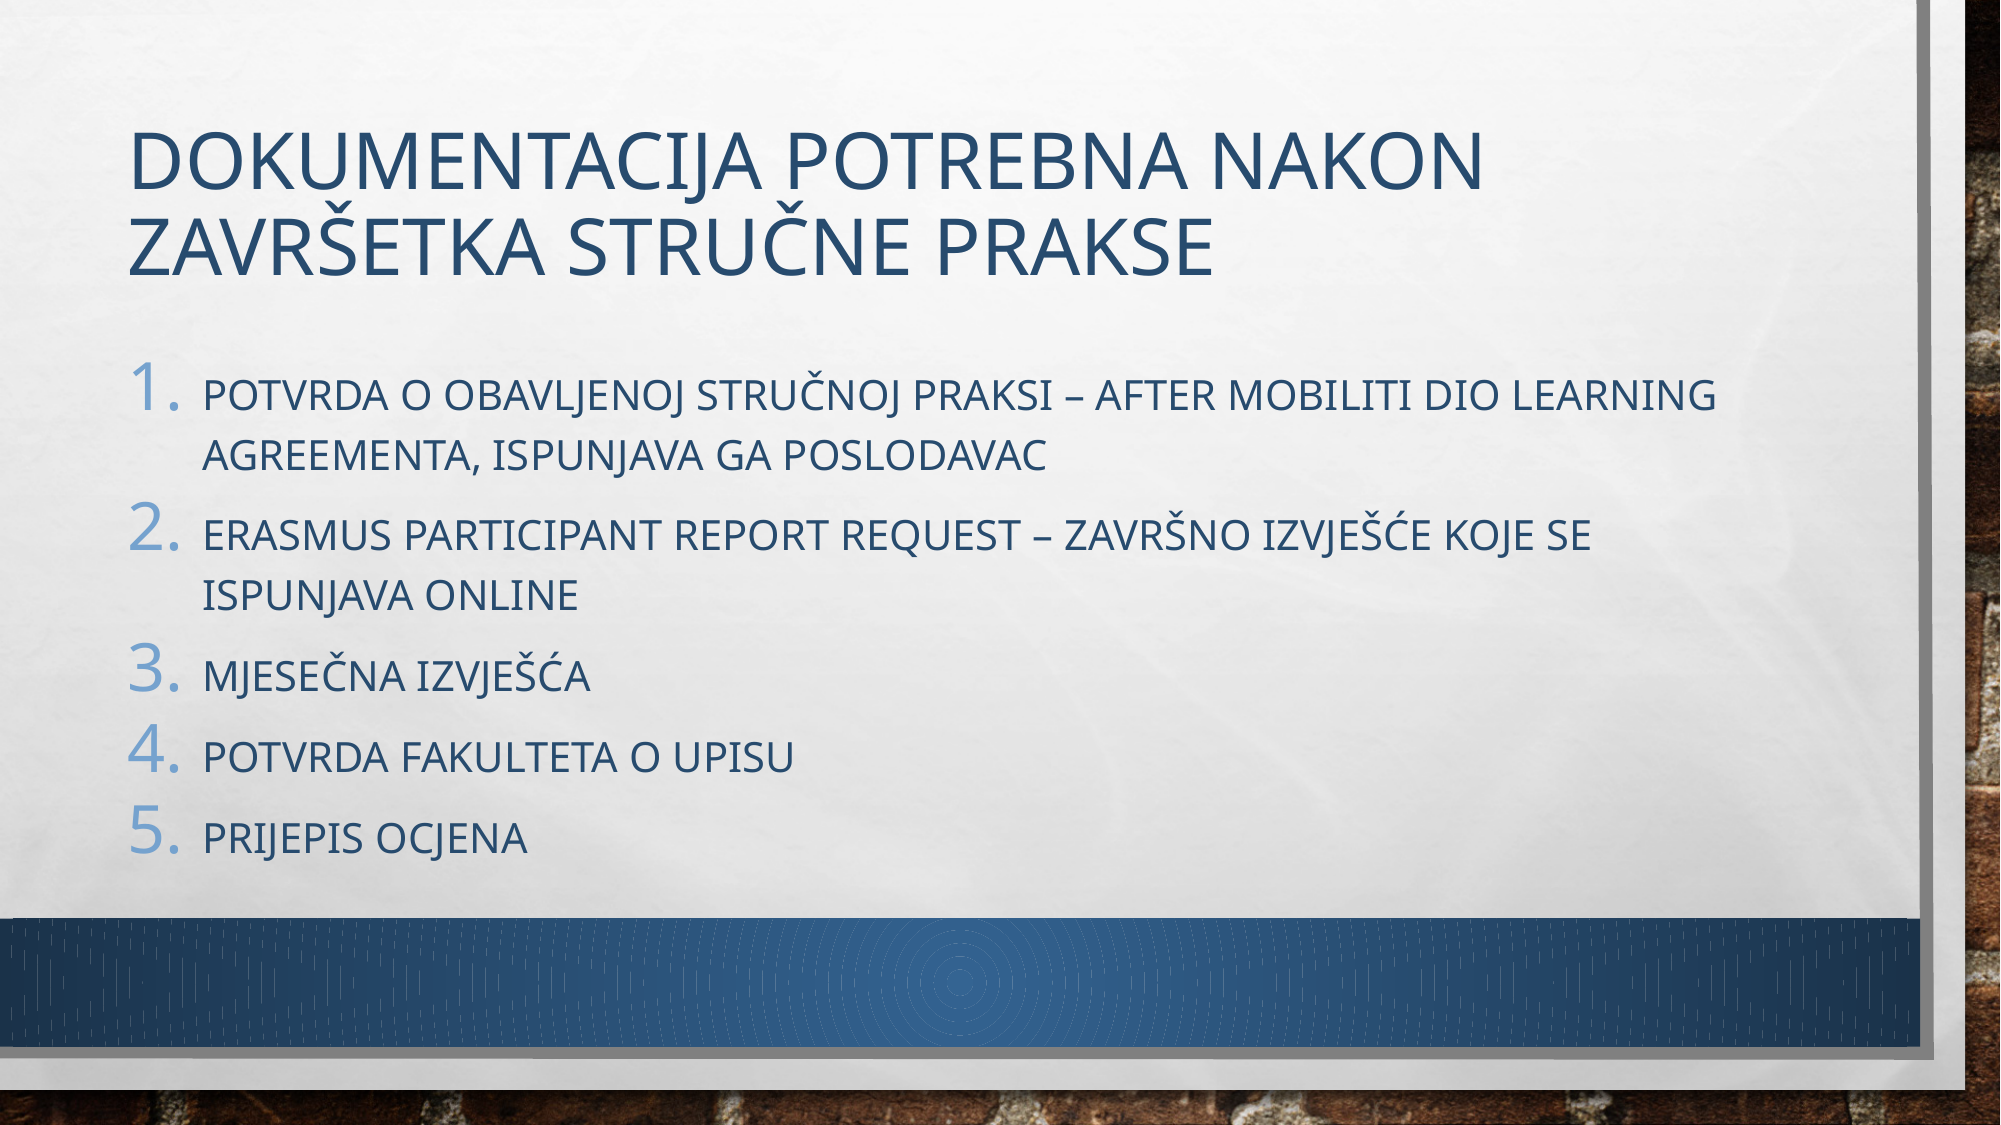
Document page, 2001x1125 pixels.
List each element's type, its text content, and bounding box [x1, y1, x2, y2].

title Dokumentacija potrebna nakon završetka stručne prakse [112, 112, 1818, 302]
list Potvrda o obavljenoj stručnoj praksi – after mobiliti dio Learning agreementa, ispunjava ga poslodavac Erasmus Participant Report Request – završno izvješće koje se ispunjava online Mjesečna izvješća Potvrda fakulteta o upisu Prijepis ocjena [112, 338, 1818, 882]
picture [0, 0, 2000, 1125]
